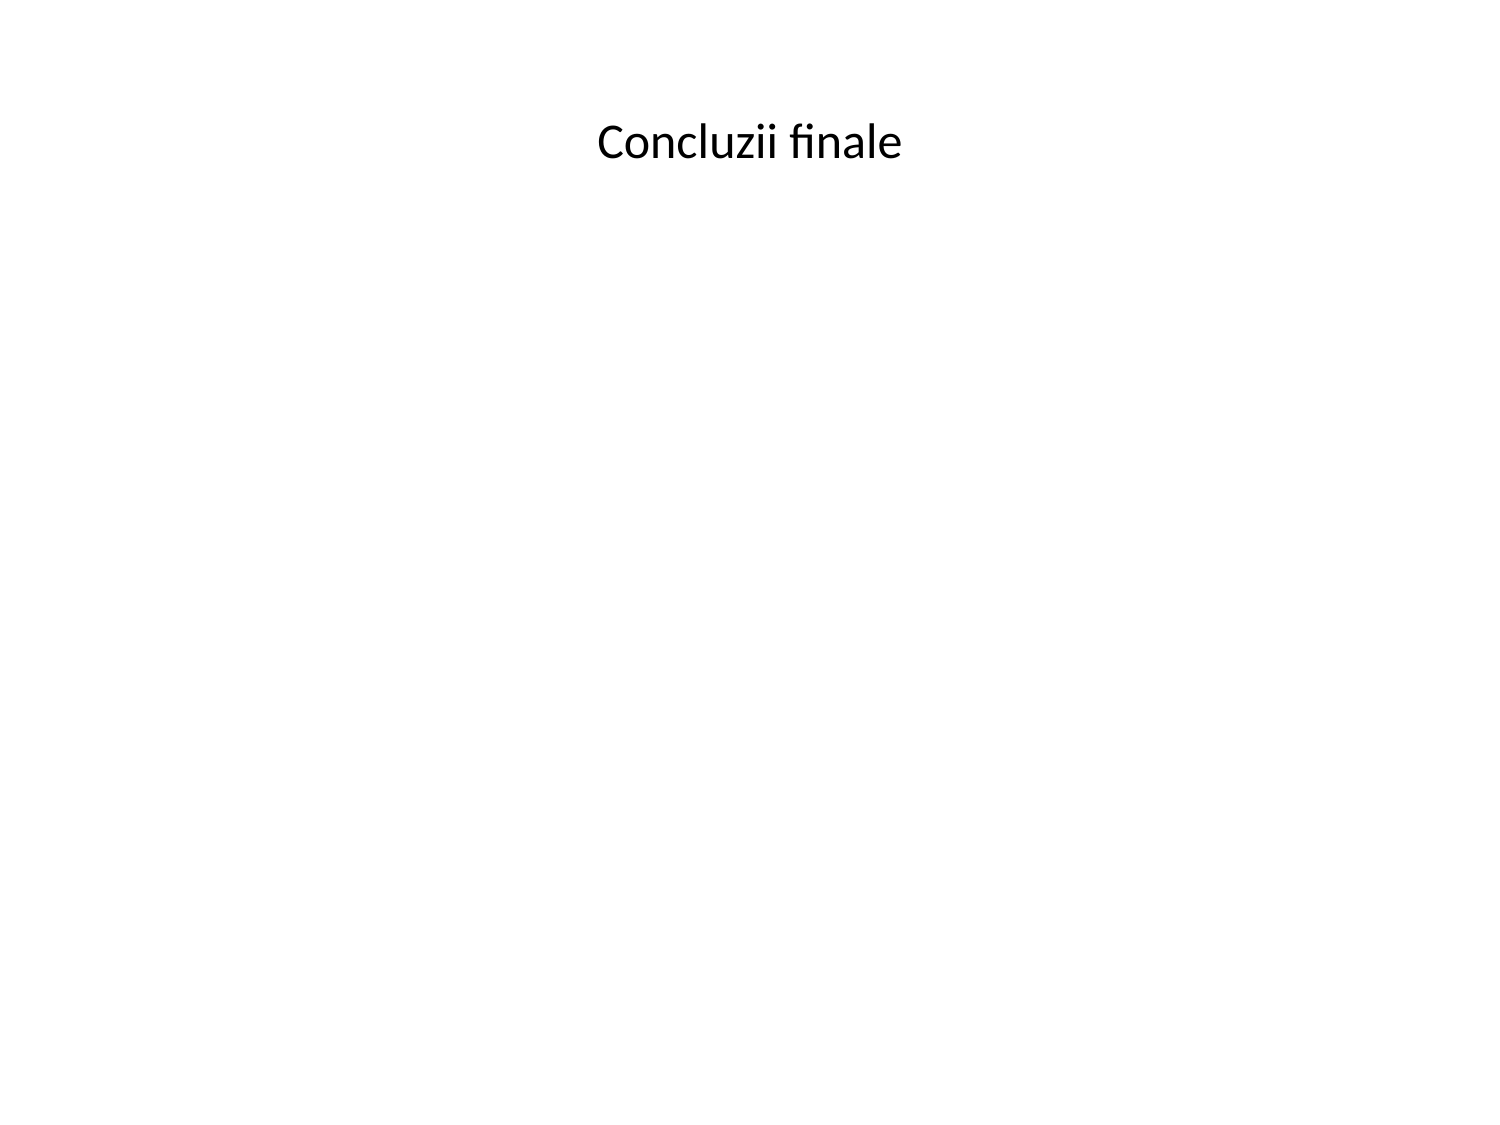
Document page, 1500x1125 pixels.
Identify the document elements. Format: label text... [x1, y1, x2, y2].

title Concluzii finale [75, 45, 1425, 233]
